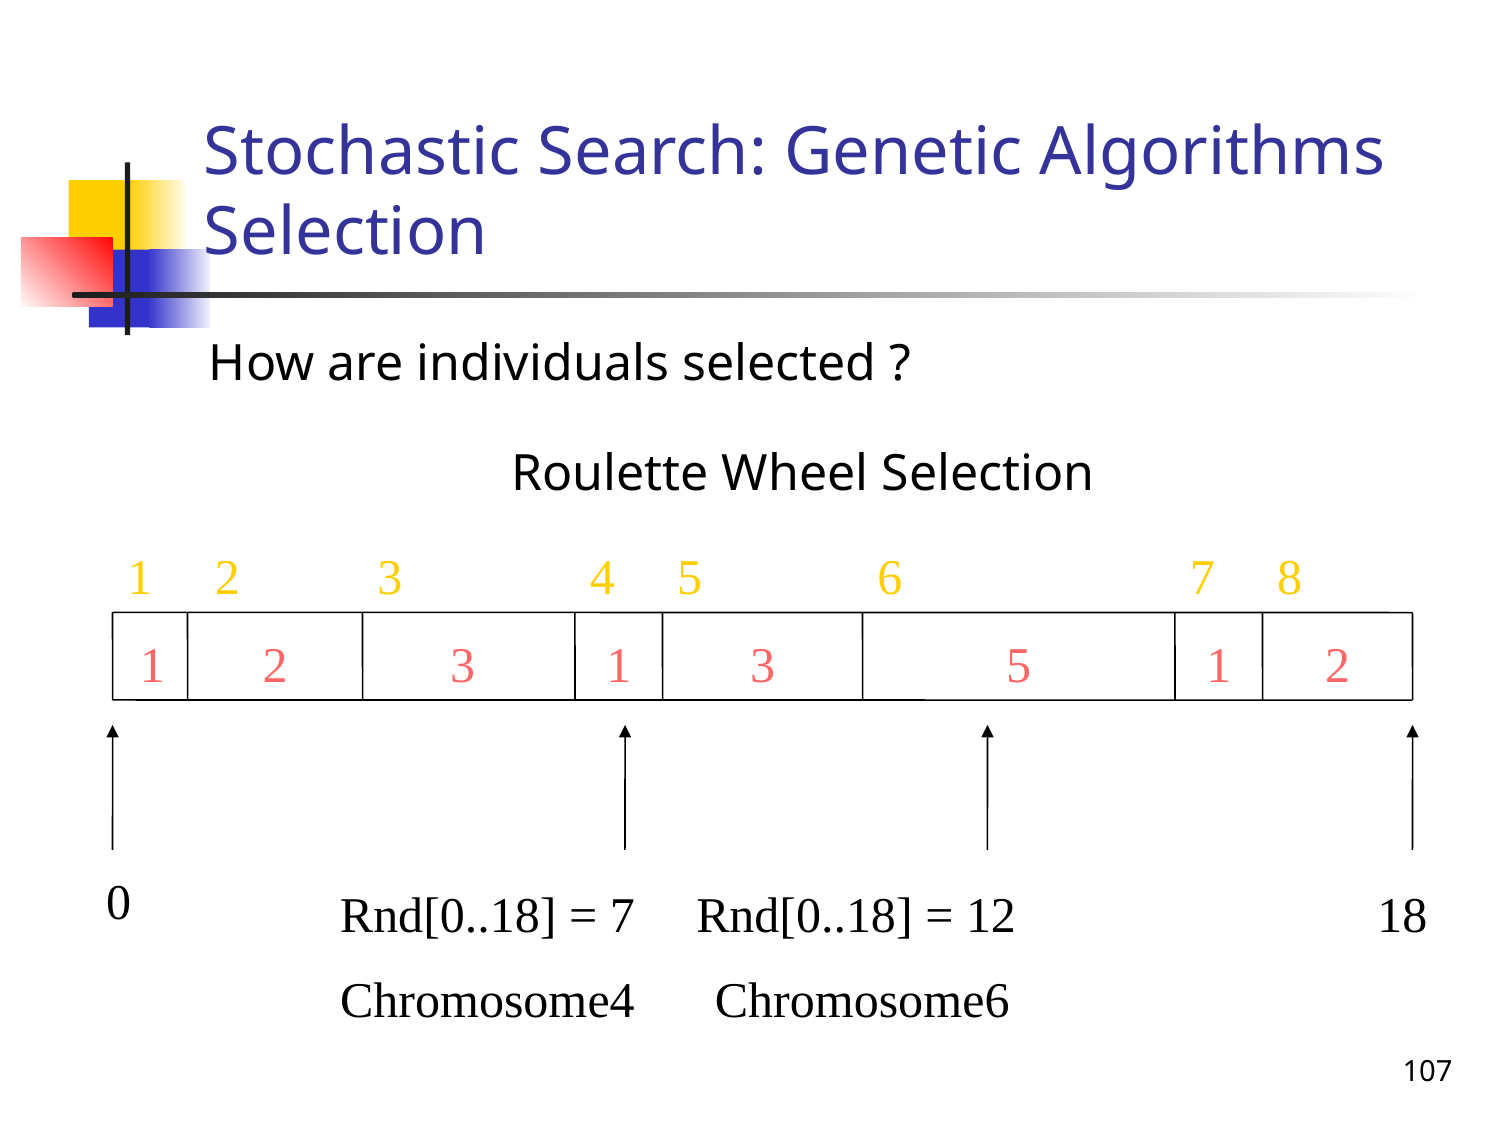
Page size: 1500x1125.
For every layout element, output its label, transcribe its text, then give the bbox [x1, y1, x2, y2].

slide_number 107 [1154, 1023, 1468, 1100]
list How are individuals selected ? Roulette Wheel Selection [193, 287, 1413, 535]
title Stochastic Search: Genetic Algorithms Selection [188, 34, 1468, 276]
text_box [49, 537, 1463, 1040]
